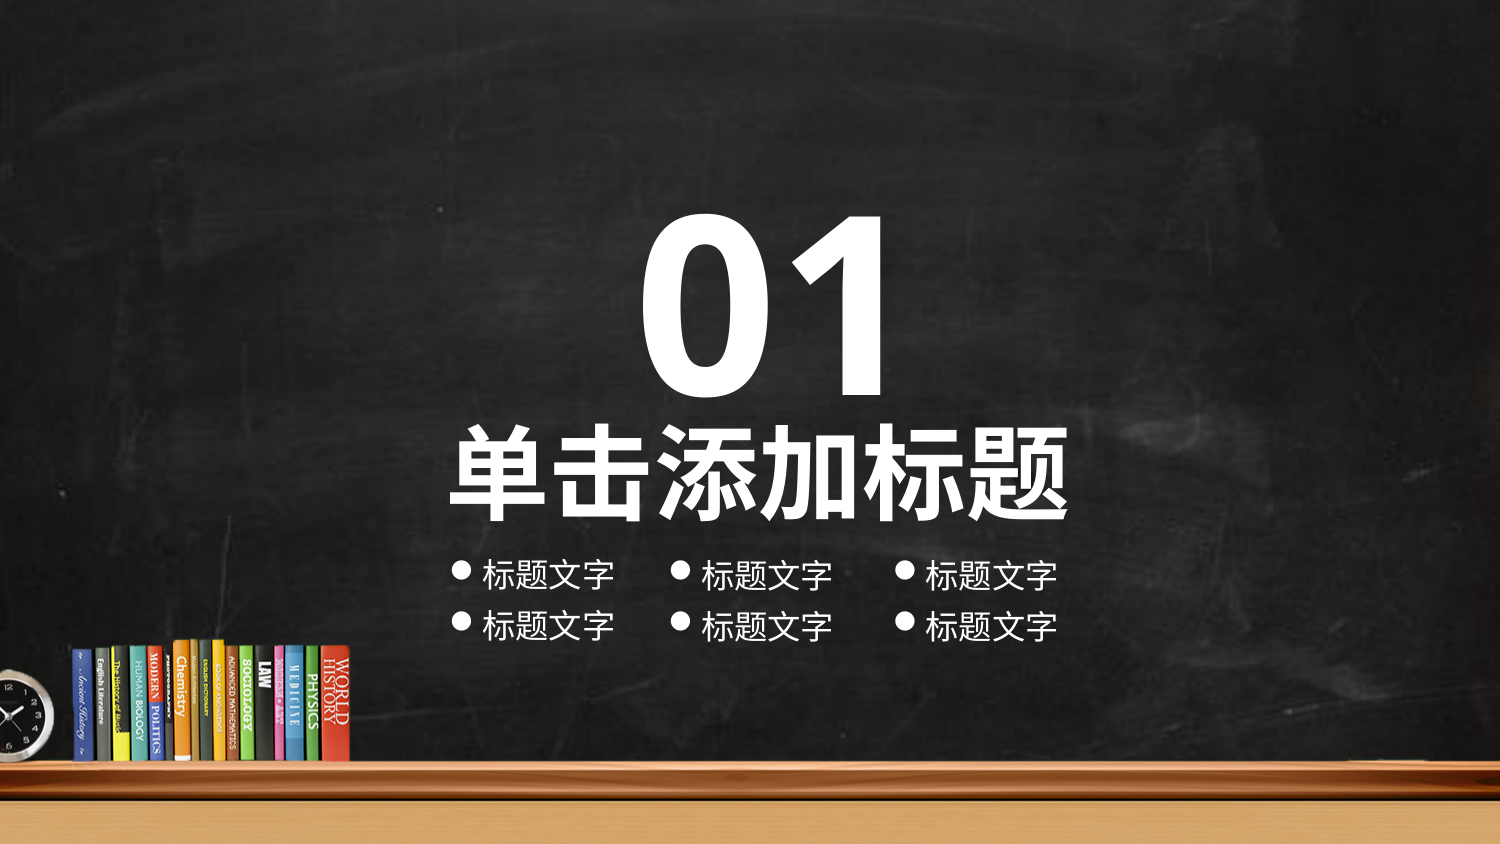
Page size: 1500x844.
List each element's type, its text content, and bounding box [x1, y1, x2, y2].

text_box 标题文字 [892, 605, 1222, 646]
text_box 01 [619, 138, 998, 454]
text_box 标题文字 [449, 554, 668, 595]
text_box 标题文字 [668, 554, 892, 595]
picture [0, 0, 1500, 844]
text_box 标题文字 [449, 605, 668, 646]
text_box 单击添加标题 [431, 401, 1164, 541]
text_box 标题文字 [668, 605, 892, 646]
text_box 标题文字 [892, 554, 1222, 595]
